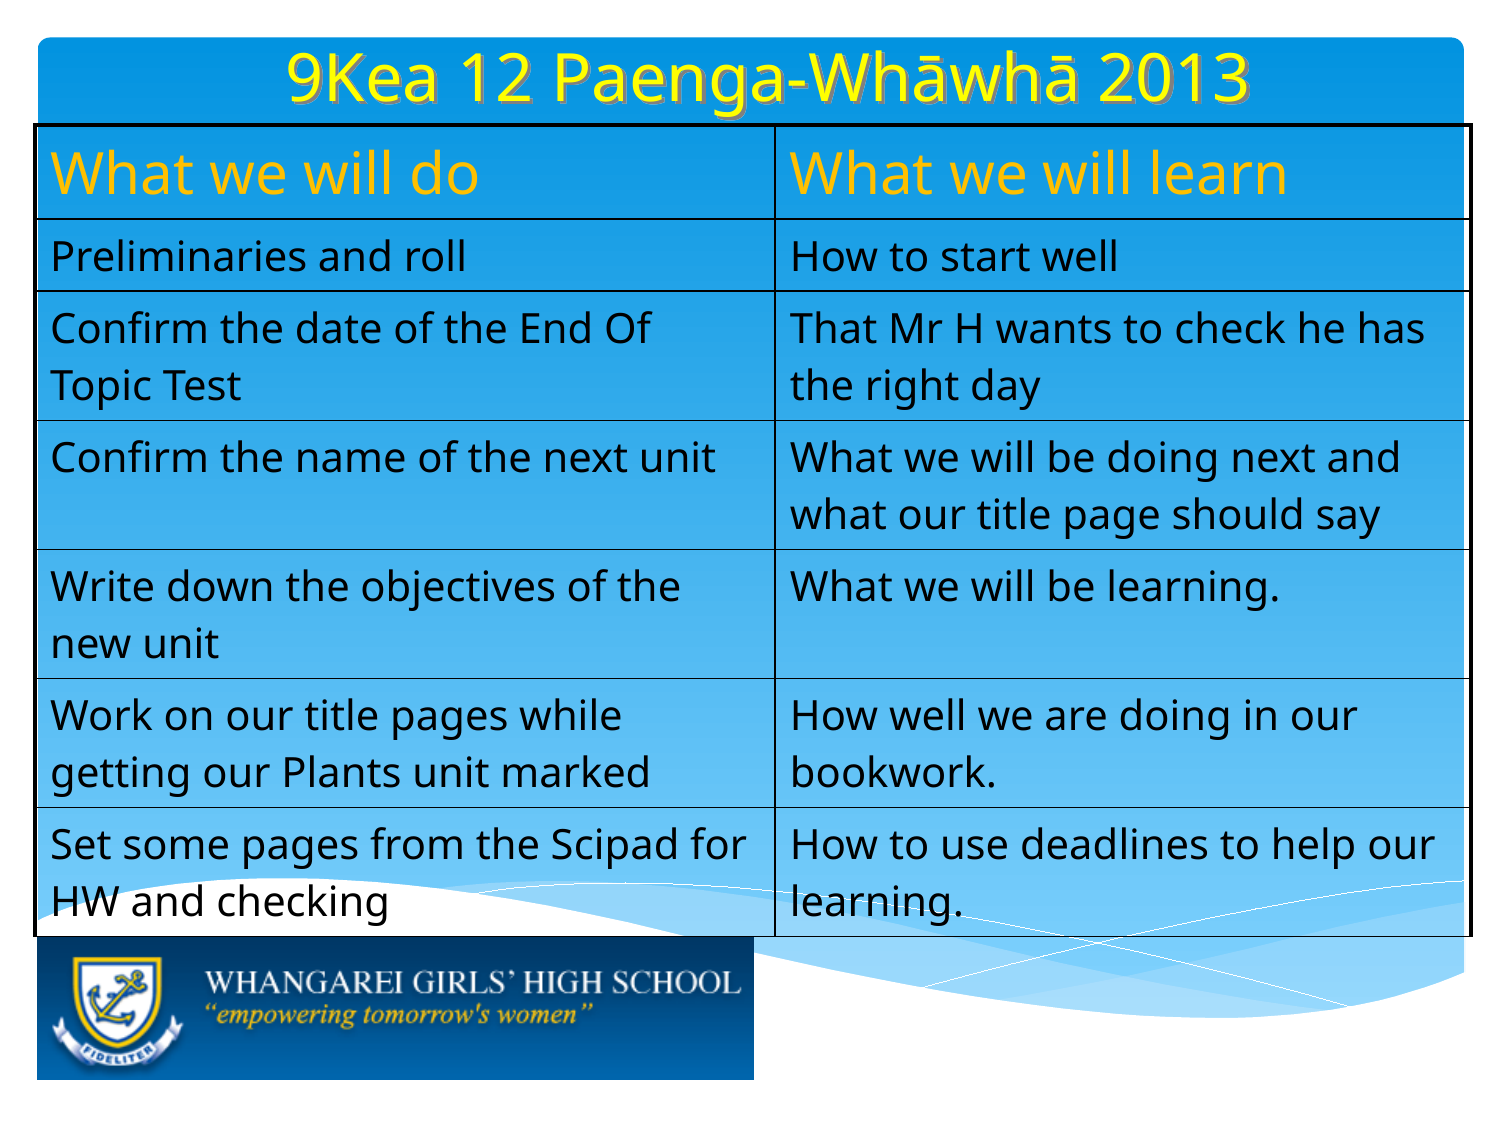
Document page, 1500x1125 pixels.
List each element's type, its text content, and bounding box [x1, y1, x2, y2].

table_header What we will do [37, 127, 774, 218]
table_cell Write down the objectives of the new unit [37, 550, 774, 678]
picture [37, 937, 754, 1080]
table_cell Preliminaries and roll [37, 220, 774, 290]
table_cell Set some pages from the Scipad for HW and checking [37, 808, 774, 936]
text_box 9Kea 12 Paenga-Whāwhā 2013 [162, 24, 1375, 123]
table_header What we will learn [776, 127, 1469, 218]
table_cell How well we are doing in our bookwork. [776, 679, 1469, 807]
table_cell How to use deadlines to help our learning. [776, 808, 1469, 936]
table_cell What we will be learning. [776, 550, 1469, 678]
table_cell What we will be doing next and what our title page should say [776, 421, 1469, 549]
table_cell Confirm the date of the End Of Topic Test [37, 292, 774, 420]
table_cell Work on our title pages while getting our Plants unit marked [37, 679, 774, 807]
table_cell That Mr H wants to check he has the right day [776, 292, 1469, 420]
table_cell How to start well [776, 220, 1469, 290]
table_cell Confirm the name of the next unit [37, 421, 774, 549]
